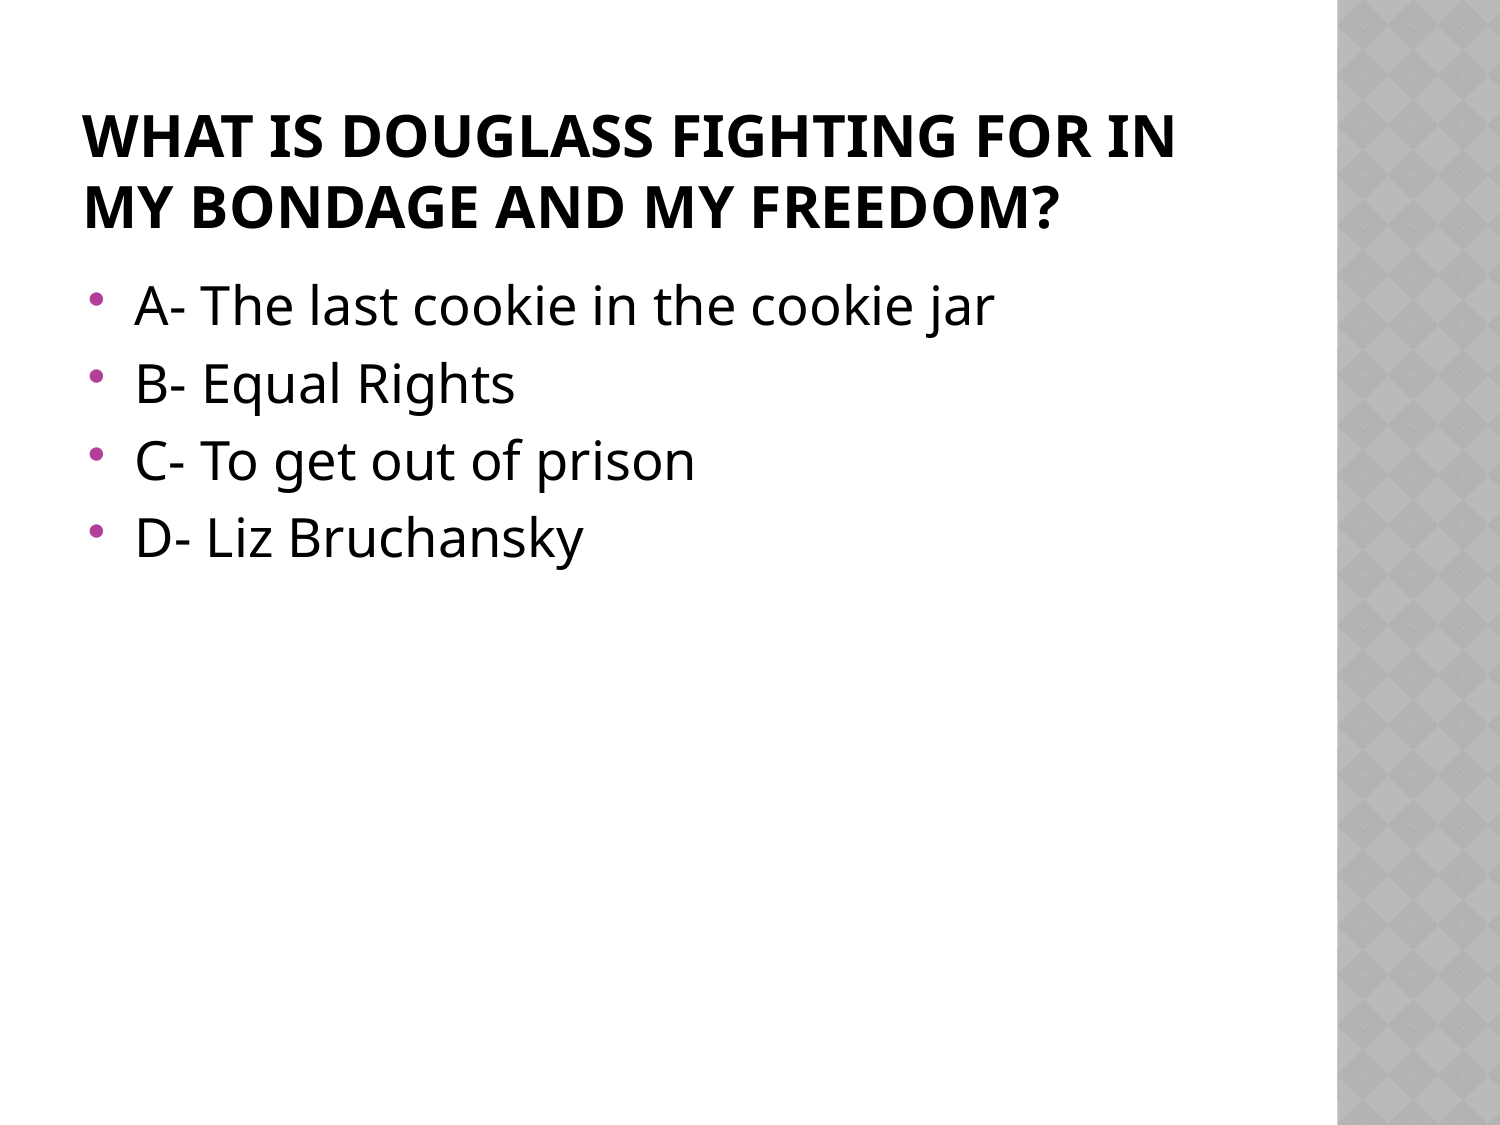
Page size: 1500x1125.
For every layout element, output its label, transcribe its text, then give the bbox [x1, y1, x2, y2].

list A- The last cookie in the cookie jar B- Equal Rights C- To get out of prison D- Liz Bruchansky [75, 264, 1263, 1059]
title What is Douglass fighting for in My Bondage and My Freedom? [75, 52, 1263, 240]
